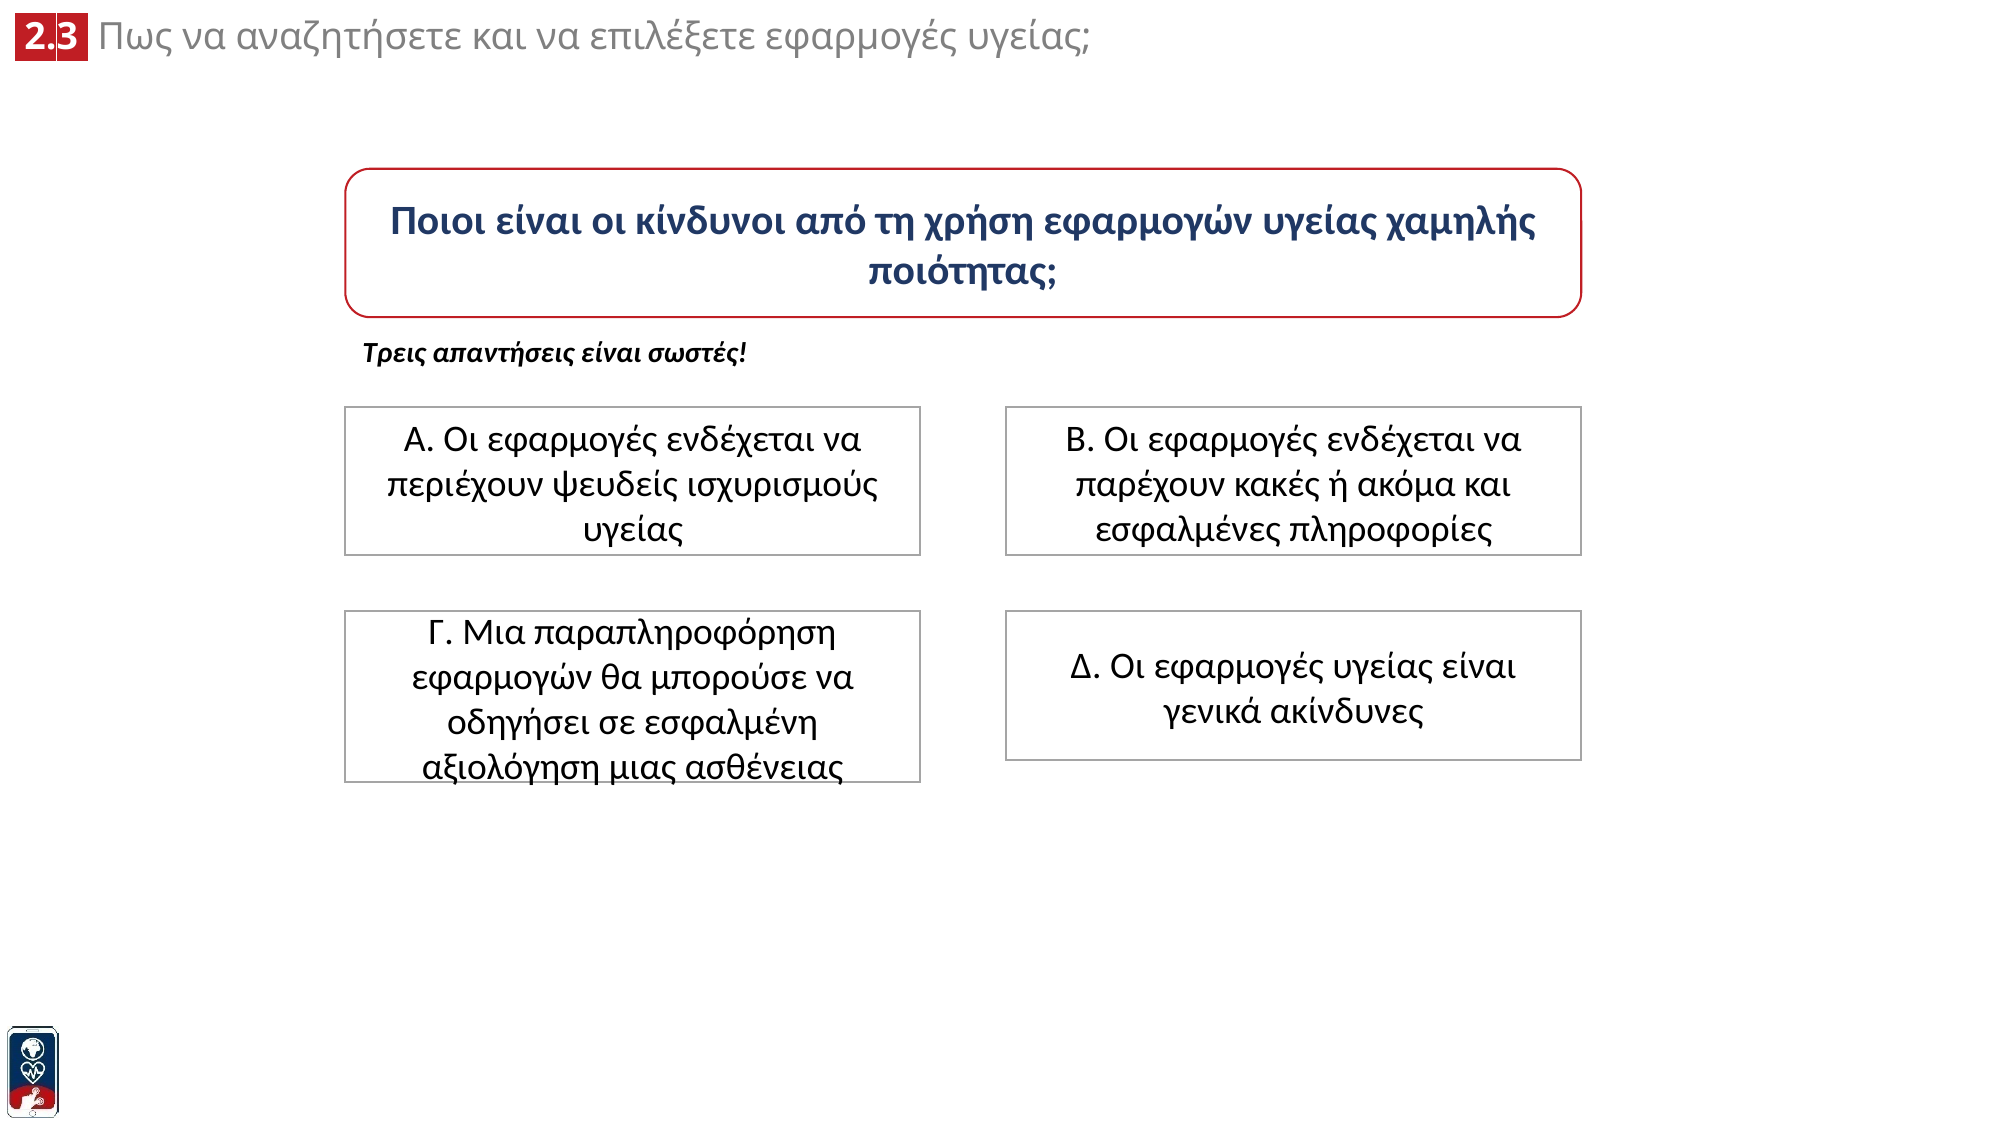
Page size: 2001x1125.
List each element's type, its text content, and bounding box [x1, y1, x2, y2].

picture [7, 1026, 59, 1118]
text_box Τρεις απαντήσεις είναι σωστές! [347, 325, 763, 376]
text_box Γ. Μια παραπληροφόρηση εφαρμογών θα μπορούσε να οδηγήσει σε εσφαλμένη αξιολόγηση μιας ασθένειας [344, 610, 921, 783]
text_box B. Οι εφαρμογές ενδέχεται να παρέχουν κακές ή ακόμα και εσφαλμένες πληροφορίες [1005, 406, 1582, 556]
text_box Ποιοι είναι οι κίνδυνοι από τη χρήση εφαρμογών υγείας χαμηλής ποιότητας; [344, 167, 1583, 319]
text_box Δ. Οι εφαρμογές υγείας είναι γενικά ακίνδυνες [1005, 610, 1582, 761]
text_box A. Οι εφαρμογές ενδέχεται να περιέχουν ψευδείς ισχυρισμούς υγείας [344, 406, 921, 556]
